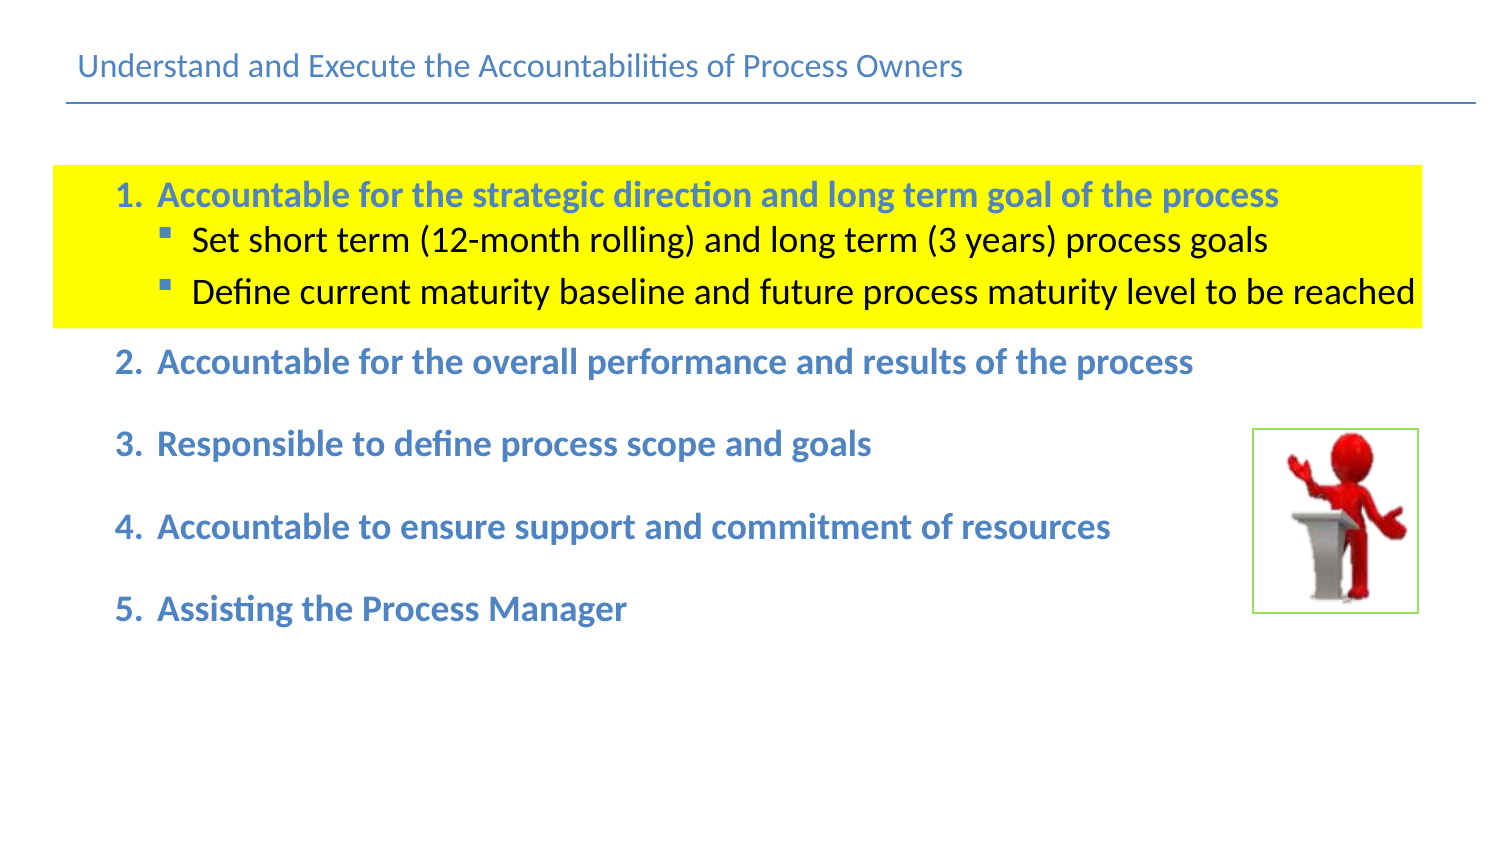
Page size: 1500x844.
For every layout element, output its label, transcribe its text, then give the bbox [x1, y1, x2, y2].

title Understand and Execute the Accountabilities of Process Owners [66, 23, 1091, 103]
list Accountable for the strategic direction and long term goal of the process Set short term (12-month rolling) and long term (3 years) process goals Define current maturity baseline and future process maturity level to be reached Accountable for the overall performance and results of the process Responsible to define process scope and goals Accountable to ensure support and commitment of resources Assisting the Process Manager [103, 164, 1500, 722]
text_box [51, 163, 1424, 330]
picture [1253, 429, 1418, 613]
